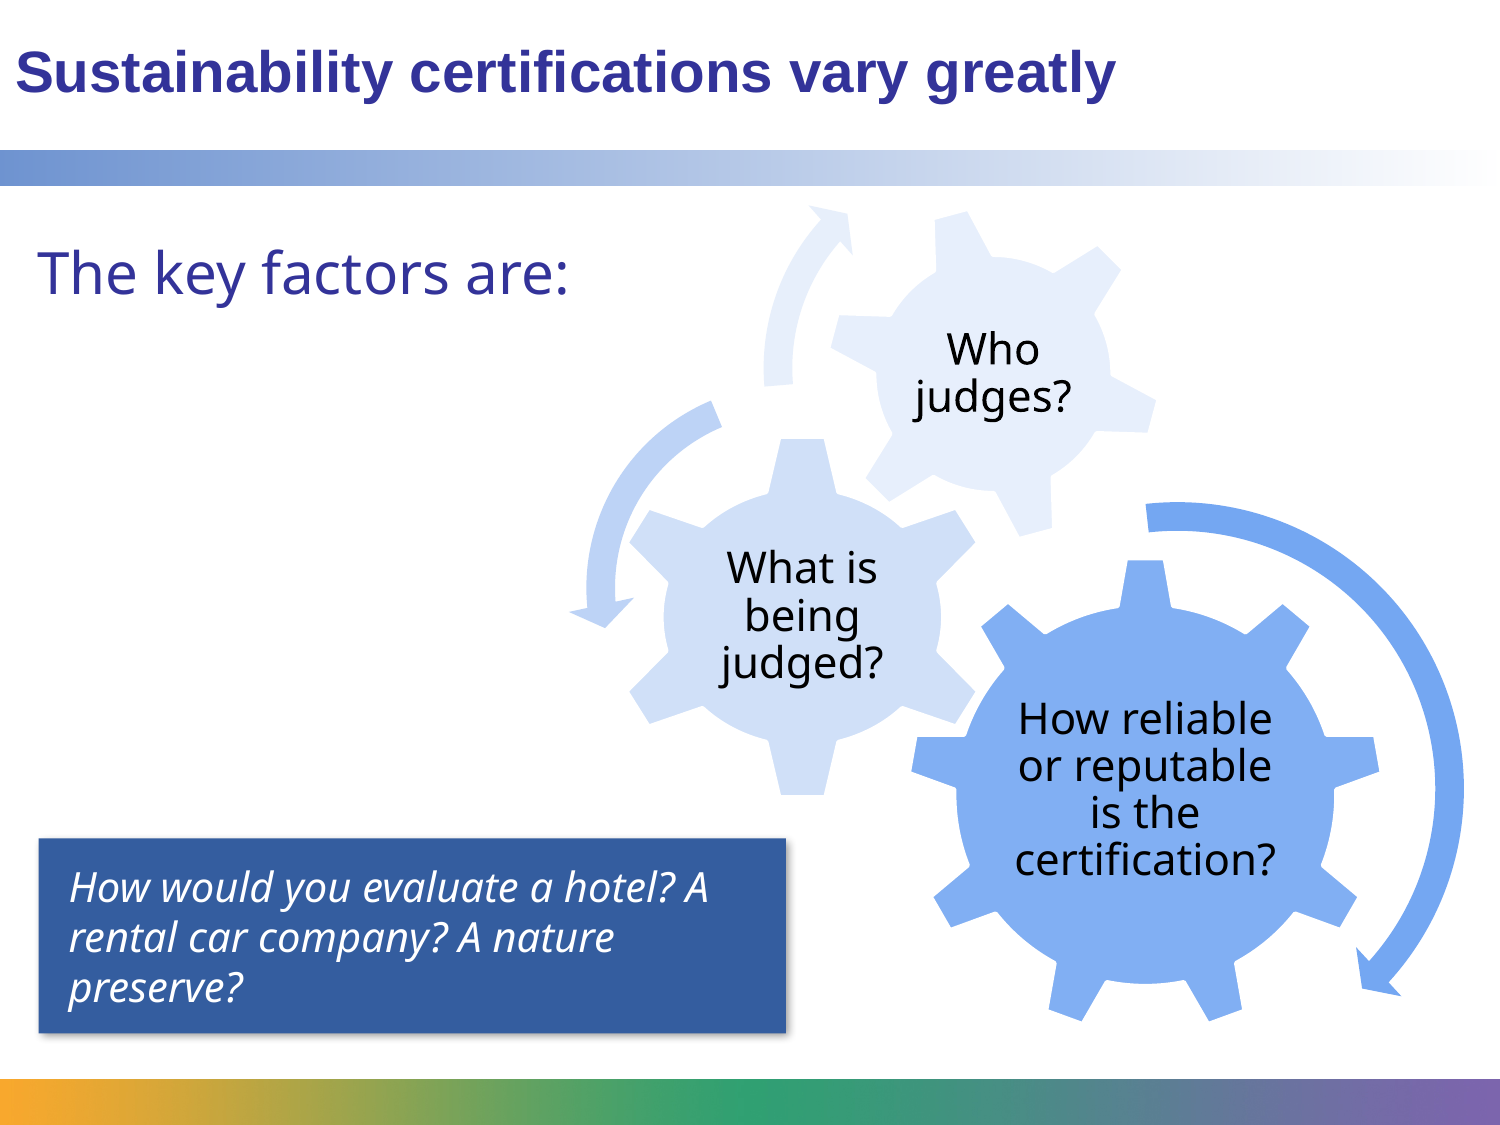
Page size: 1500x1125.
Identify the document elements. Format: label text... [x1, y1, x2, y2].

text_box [440, 165, 1460, 1034]
picture [0, 1079, 1500, 1125]
text_box How would you evaluate a hotel? A rental car company? A nature preserve? [38, 838, 435, 1034]
text_box The key factors are: [22, 228, 435, 367]
title Sustainability certifications vary greatly [0, 0, 1500, 138]
